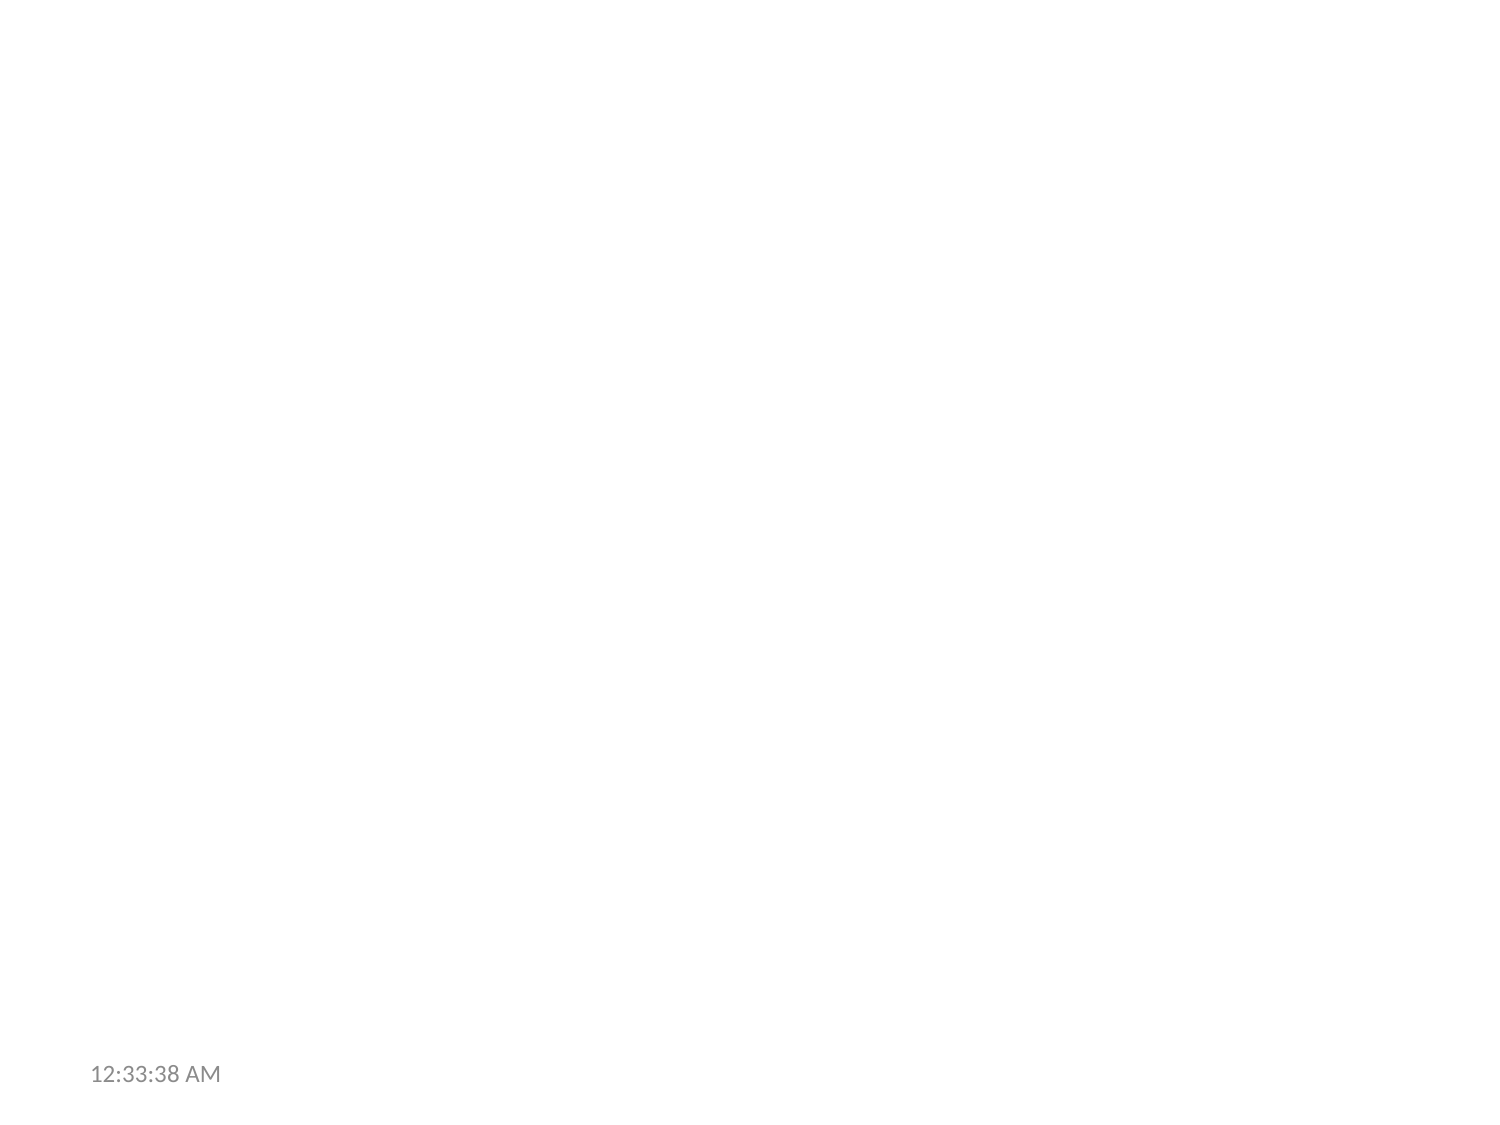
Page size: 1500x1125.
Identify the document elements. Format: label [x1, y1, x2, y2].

slide_number [75, 1042, 425, 1103]
